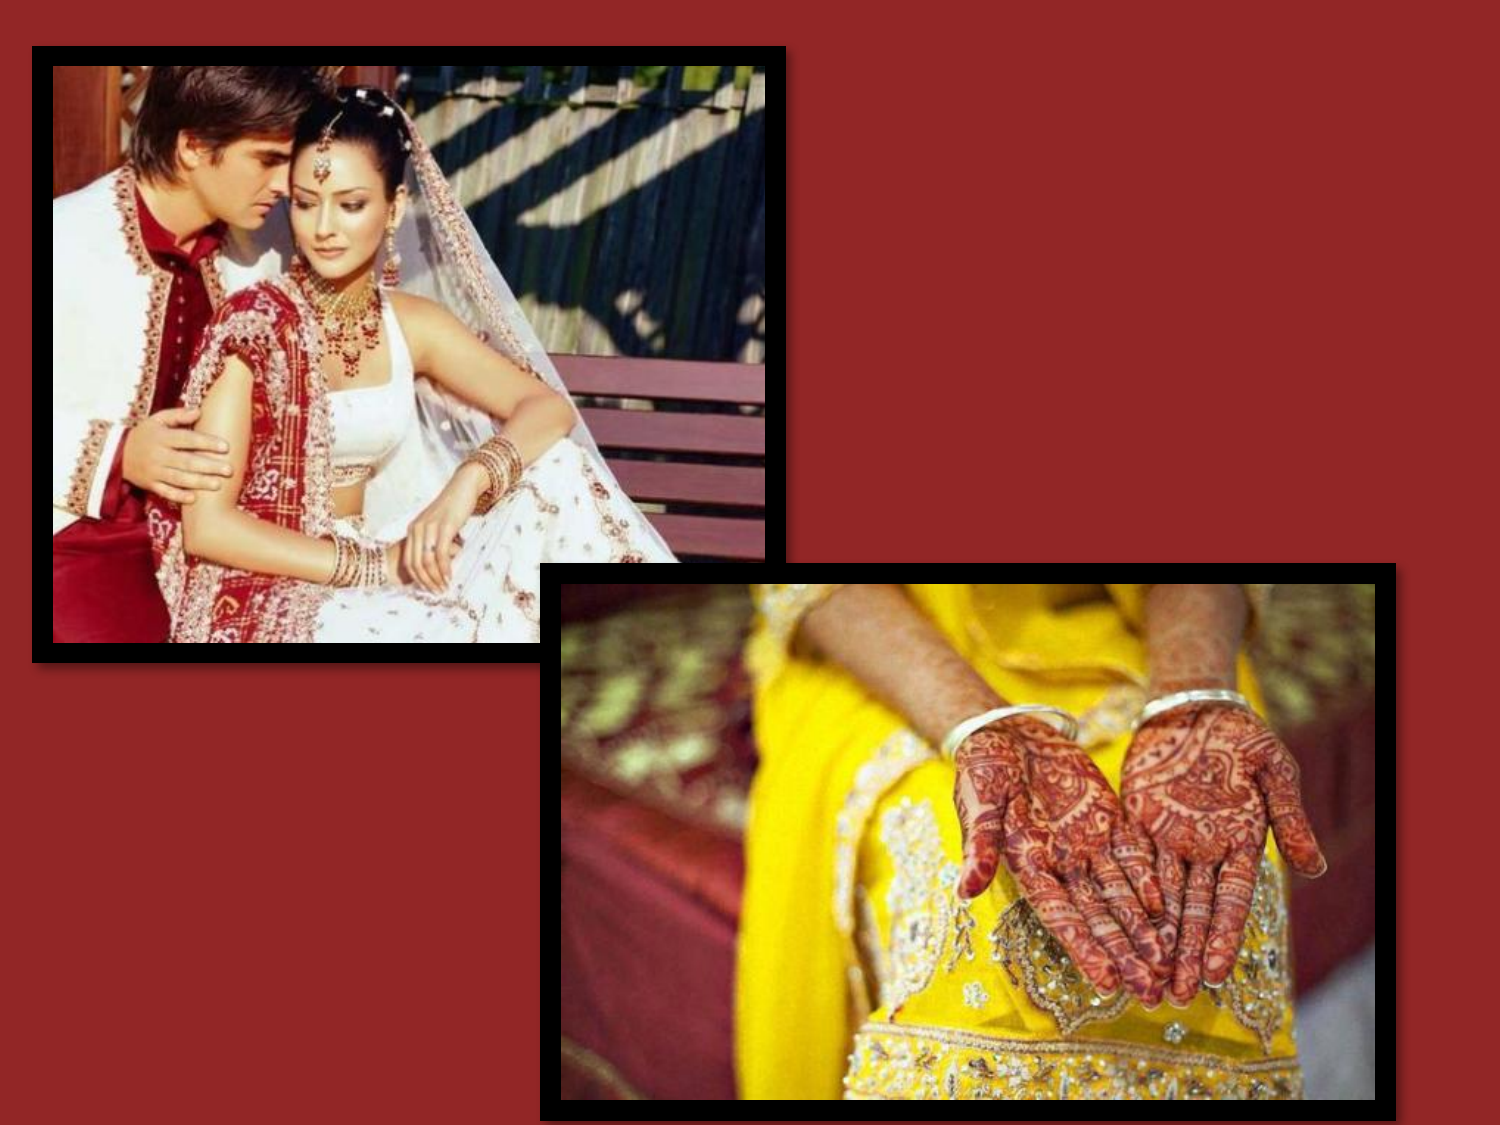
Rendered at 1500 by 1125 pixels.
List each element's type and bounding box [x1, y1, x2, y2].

picture [52, 66, 1376, 1100]
